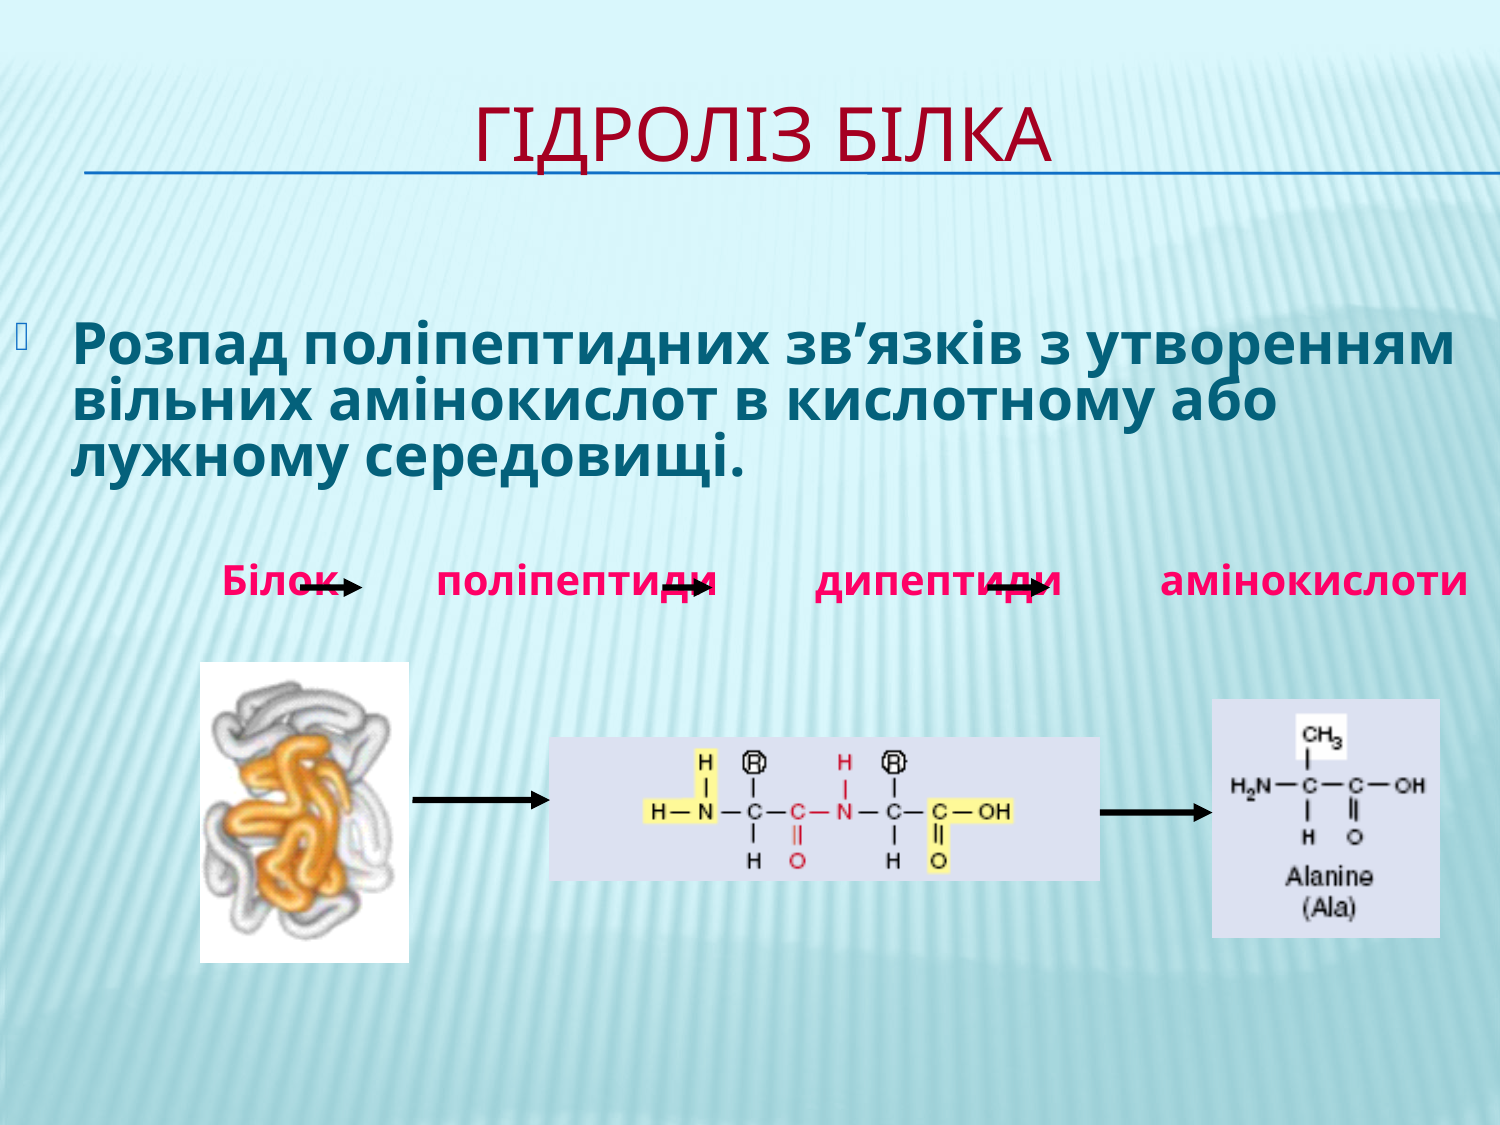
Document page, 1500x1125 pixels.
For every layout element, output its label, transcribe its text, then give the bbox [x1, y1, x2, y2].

text_box [987, 581, 1051, 594]
list Розпад поліпептидних зв’язків з утворенням вільних амінокислот в кислотному або лужному середовищі. Білок поліпептиди дипептиди амінокислоти [0, 312, 1500, 644]
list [1212, 699, 1441, 938]
title Гідроліз білка [75, 40, 1451, 223]
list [549, 737, 1101, 881]
text_box [299, 581, 363, 594]
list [199, 662, 409, 963]
text_box [662, 581, 713, 594]
